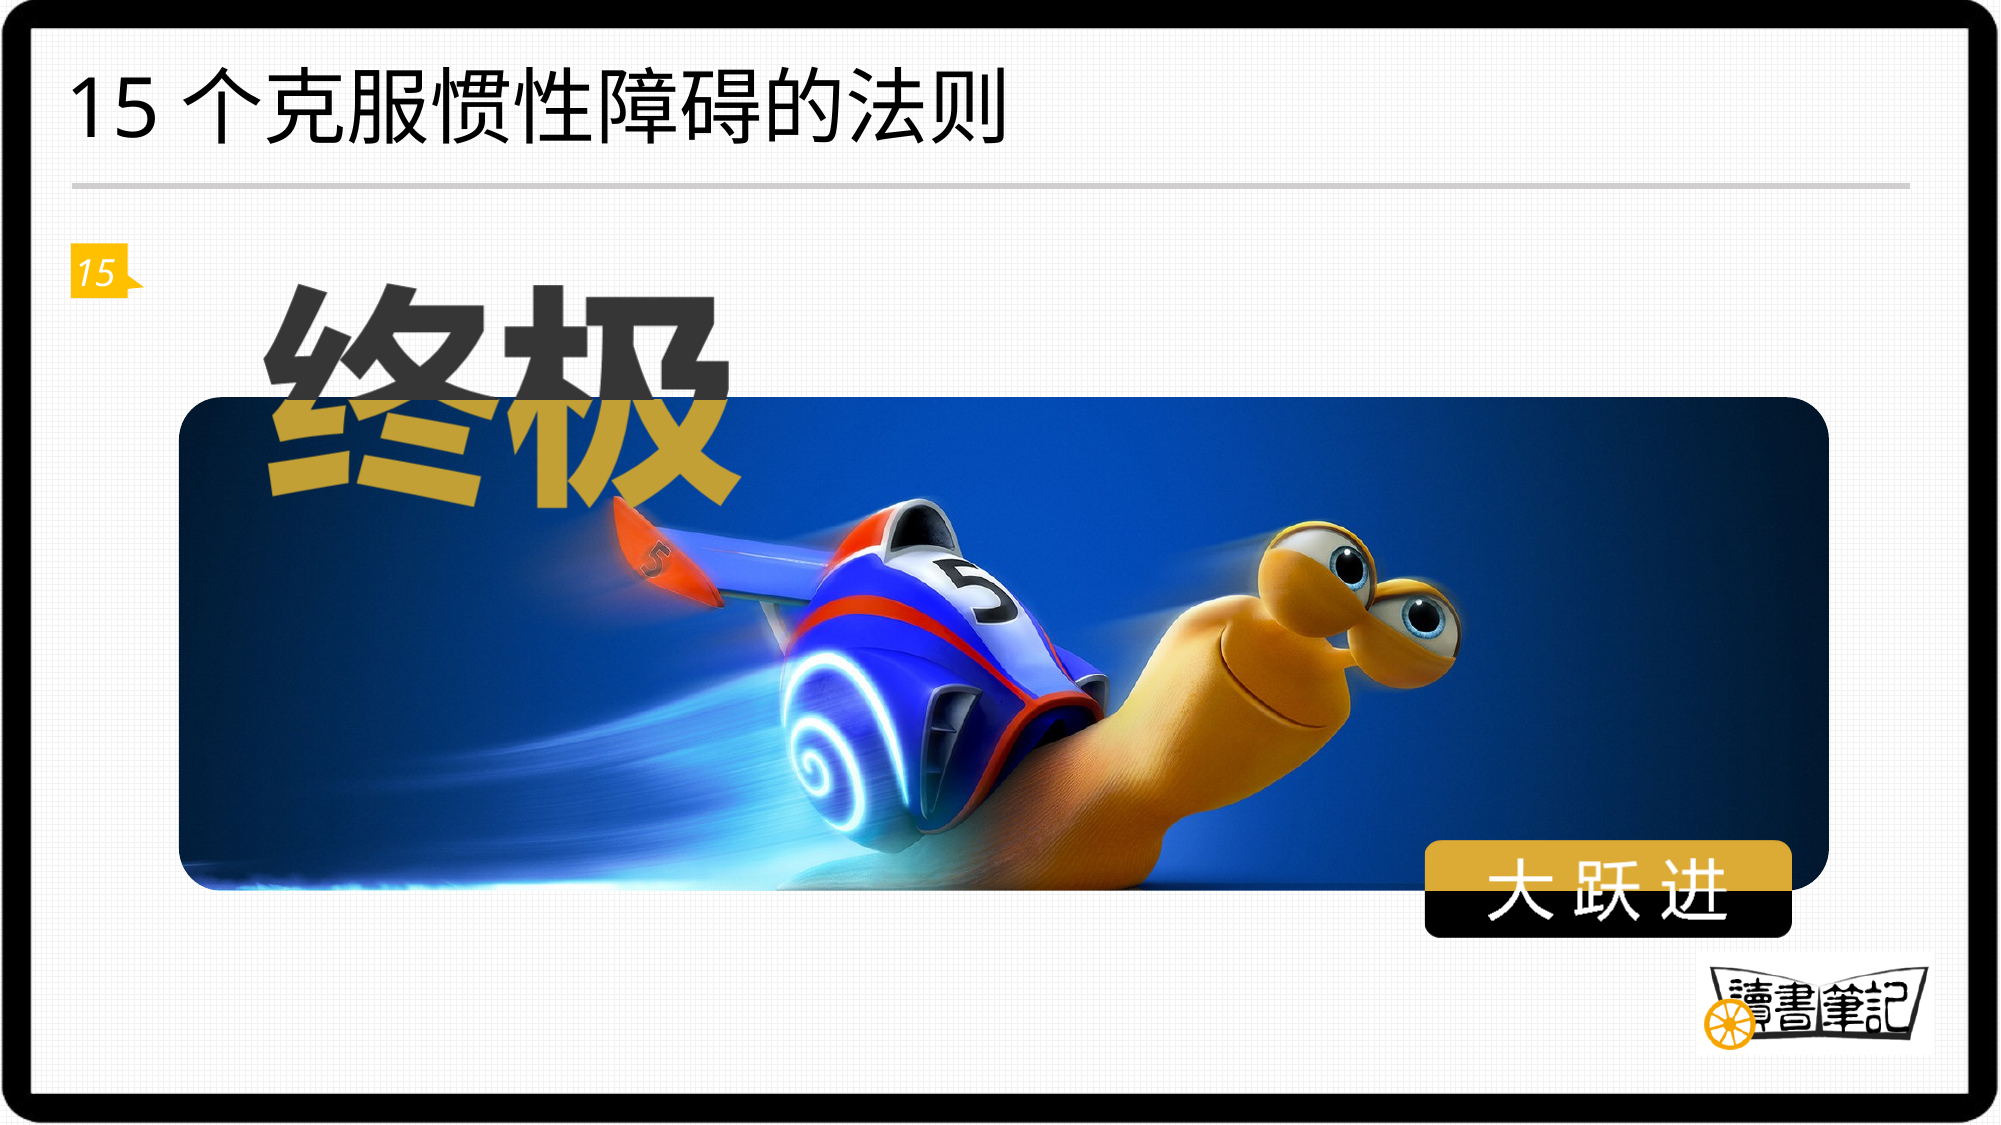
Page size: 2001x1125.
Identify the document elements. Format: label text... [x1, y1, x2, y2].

picture [0, 0, 2000, 1125]
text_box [57, 241, 115, 303]
text_box 15个克服惯性障碍的法则 [50, 46, 1028, 162]
